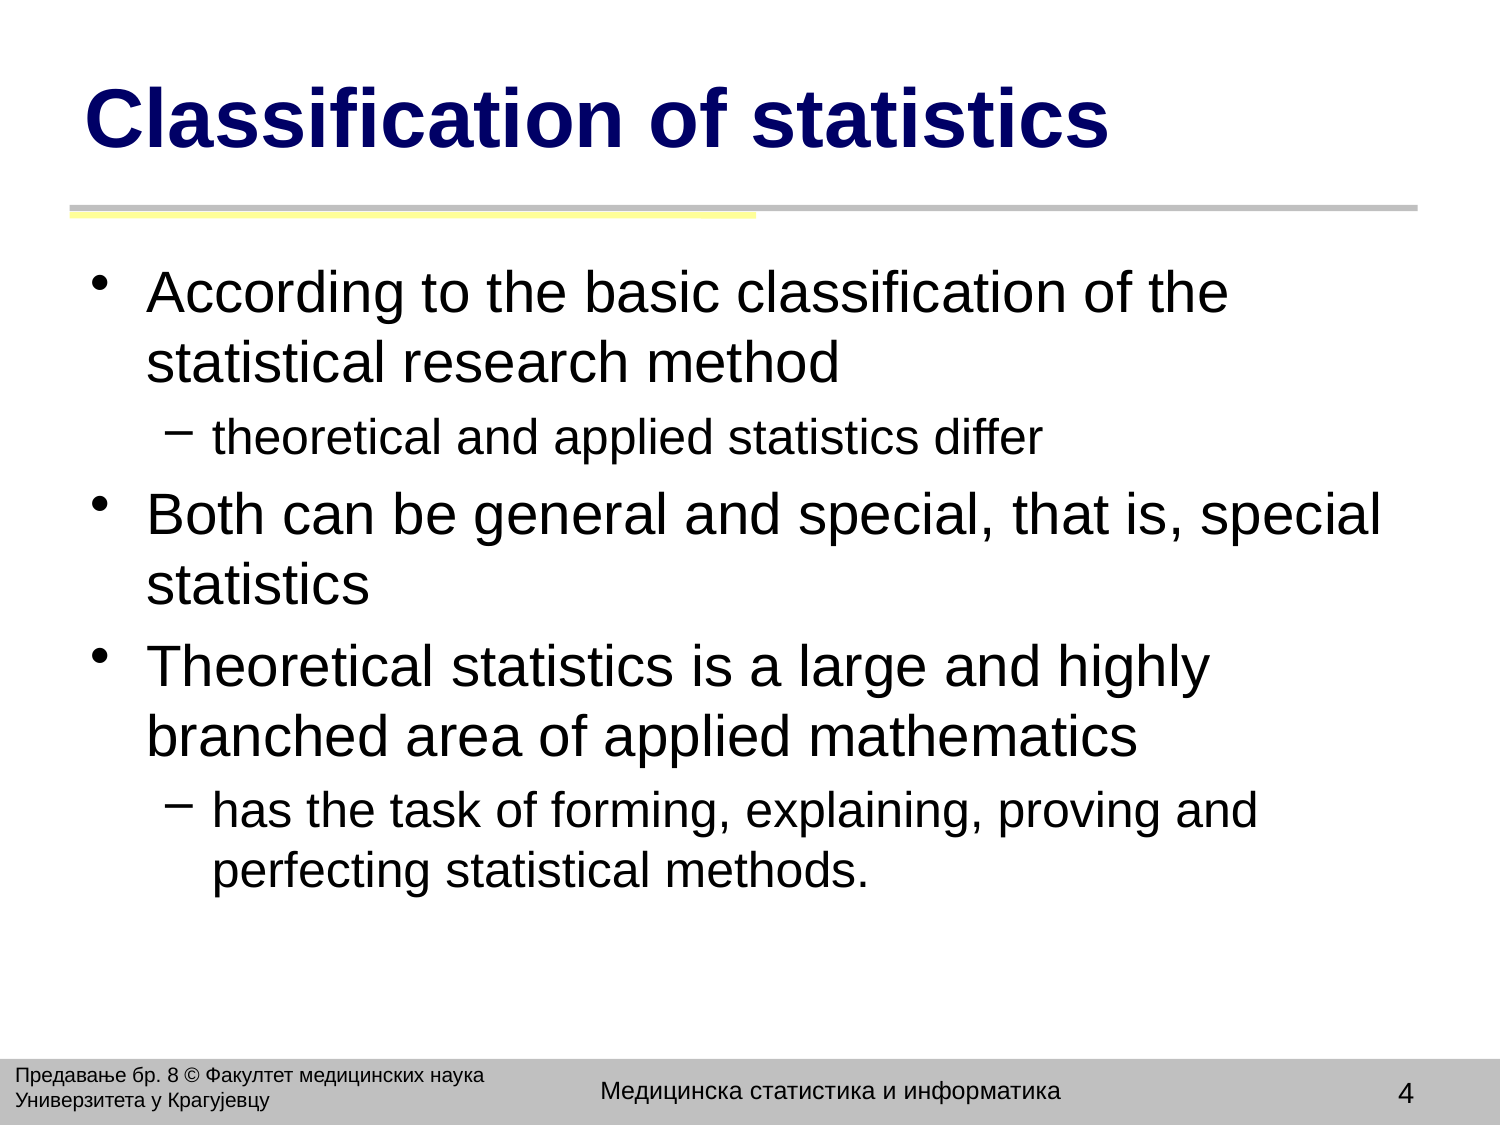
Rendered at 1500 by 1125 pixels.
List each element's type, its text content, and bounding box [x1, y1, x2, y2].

title Classification of statistics [69, 19, 1426, 208]
slide_number 4 [1164, 1066, 1430, 1125]
list According to the basic classification of the statistical research method theoretical and applied statistics differ Both can be general and special, that is, special statistics Theoretical statistics is a large and highly branched area of applied mathematics has the task of forming, explaining, proving and perfecting statistical methods. [74, 246, 1426, 1023]
slide_number Предавање бр. 8 © Факултет медицинских наука Универзитета у Крагујевцу [0, 1053, 614, 1108]
footer Медицинска статистика и информатика [512, 1066, 1151, 1125]
